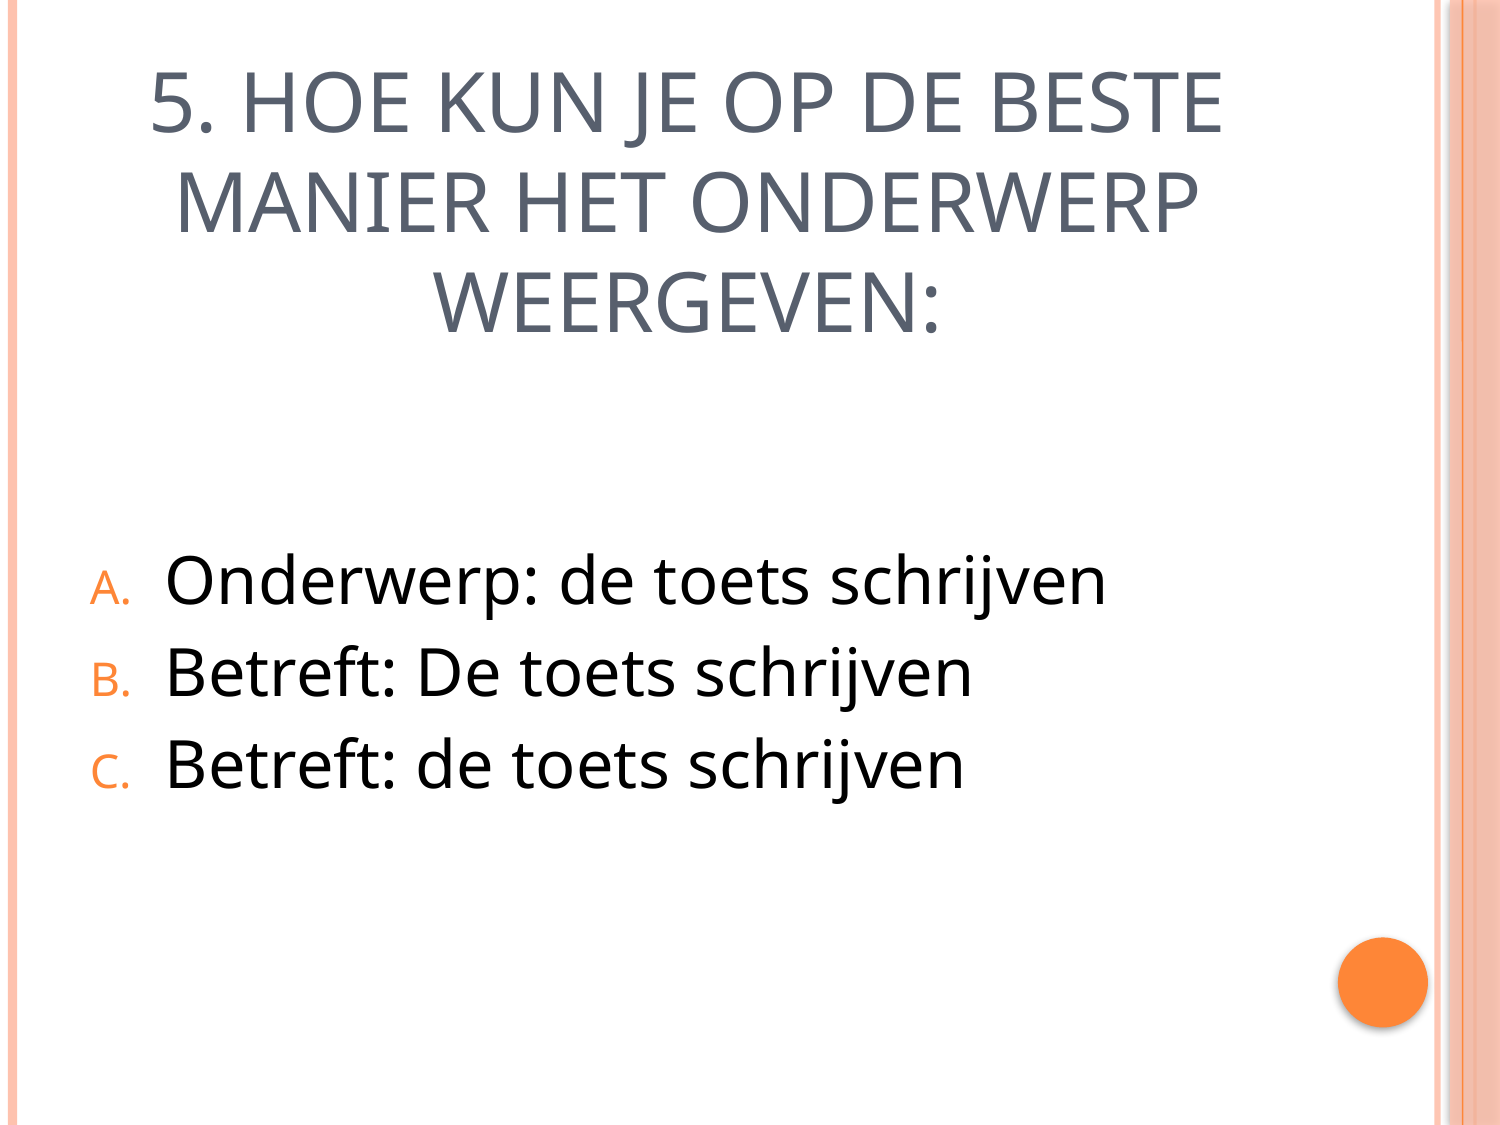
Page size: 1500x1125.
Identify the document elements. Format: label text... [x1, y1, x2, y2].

title 5. Hoe kun je op de beste manier het onderwerp weergeven: [75, 168, 1300, 262]
list Onderwerp: de toets schrijven Betreft: De toets schrijven Betreft: de toets schrijven [75, 262, 1300, 1062]
